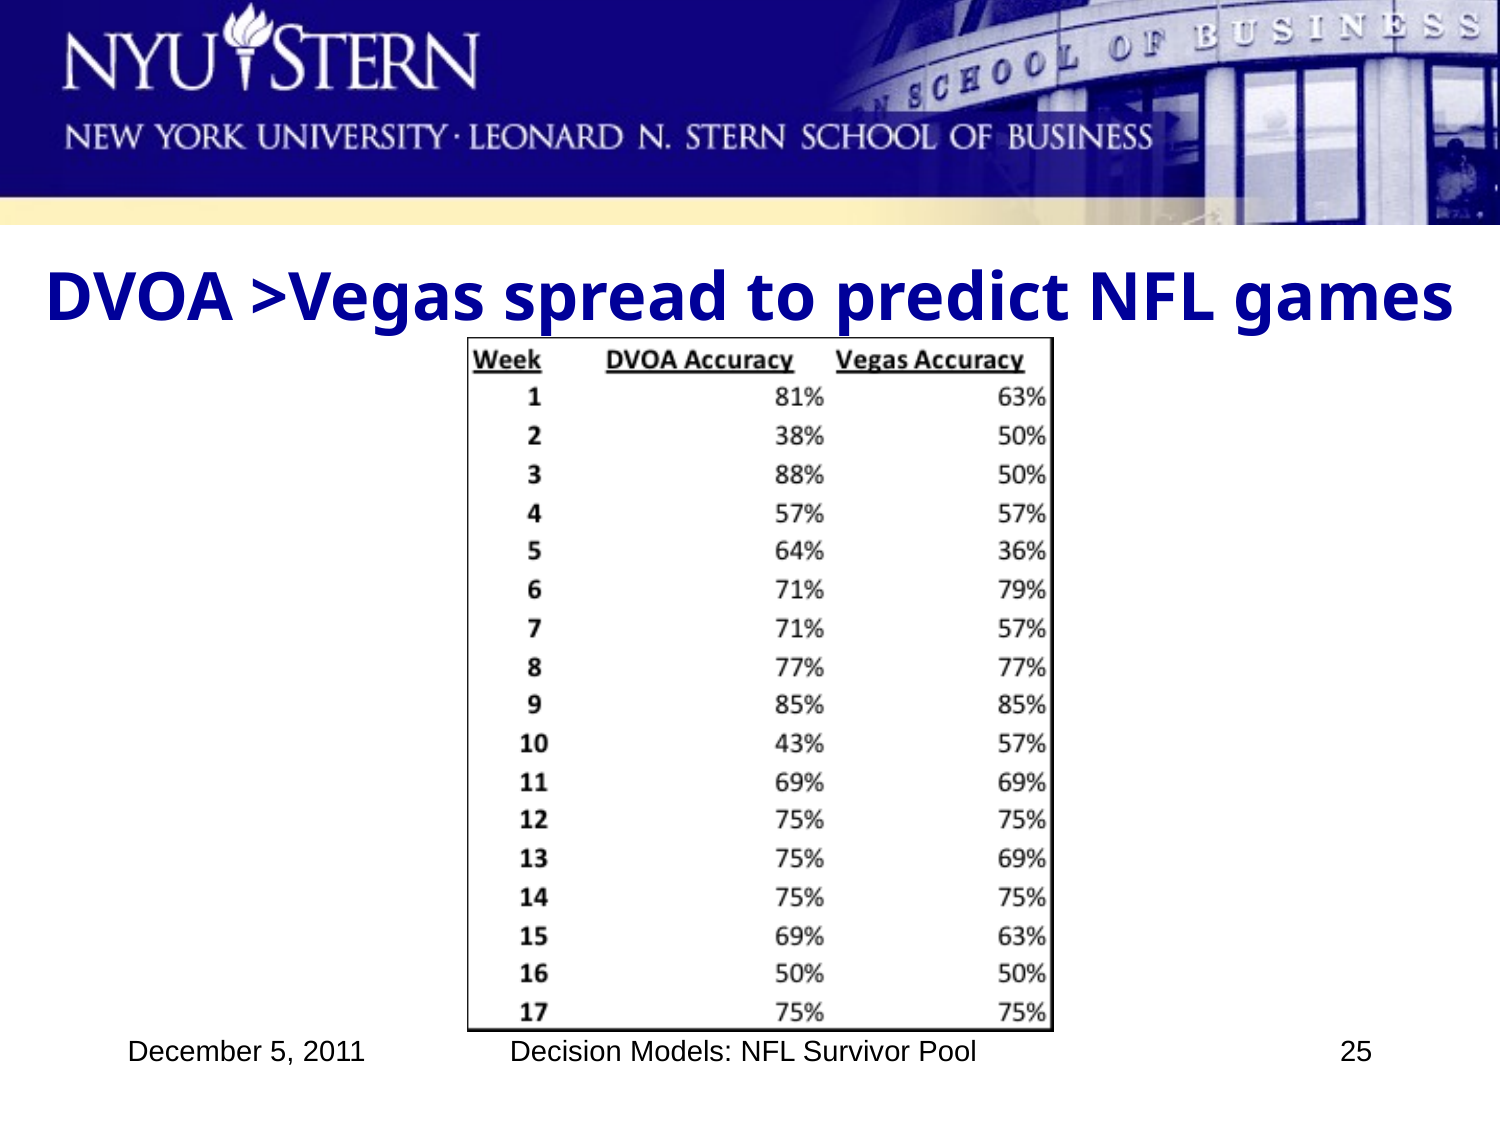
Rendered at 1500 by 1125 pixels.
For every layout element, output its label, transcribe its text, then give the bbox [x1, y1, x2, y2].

picture [466, 337, 1054, 1032]
footer Decision Models: NFL Survivor Pool [474, 1041, 1013, 1100]
slide_number 25 [1074, 1025, 1388, 1100]
picture [0, 0, 1500, 224]
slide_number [112, 1025, 425, 1100]
title DVOA >Vegas spread to predict NFL games [0, 224, 1500, 363]
